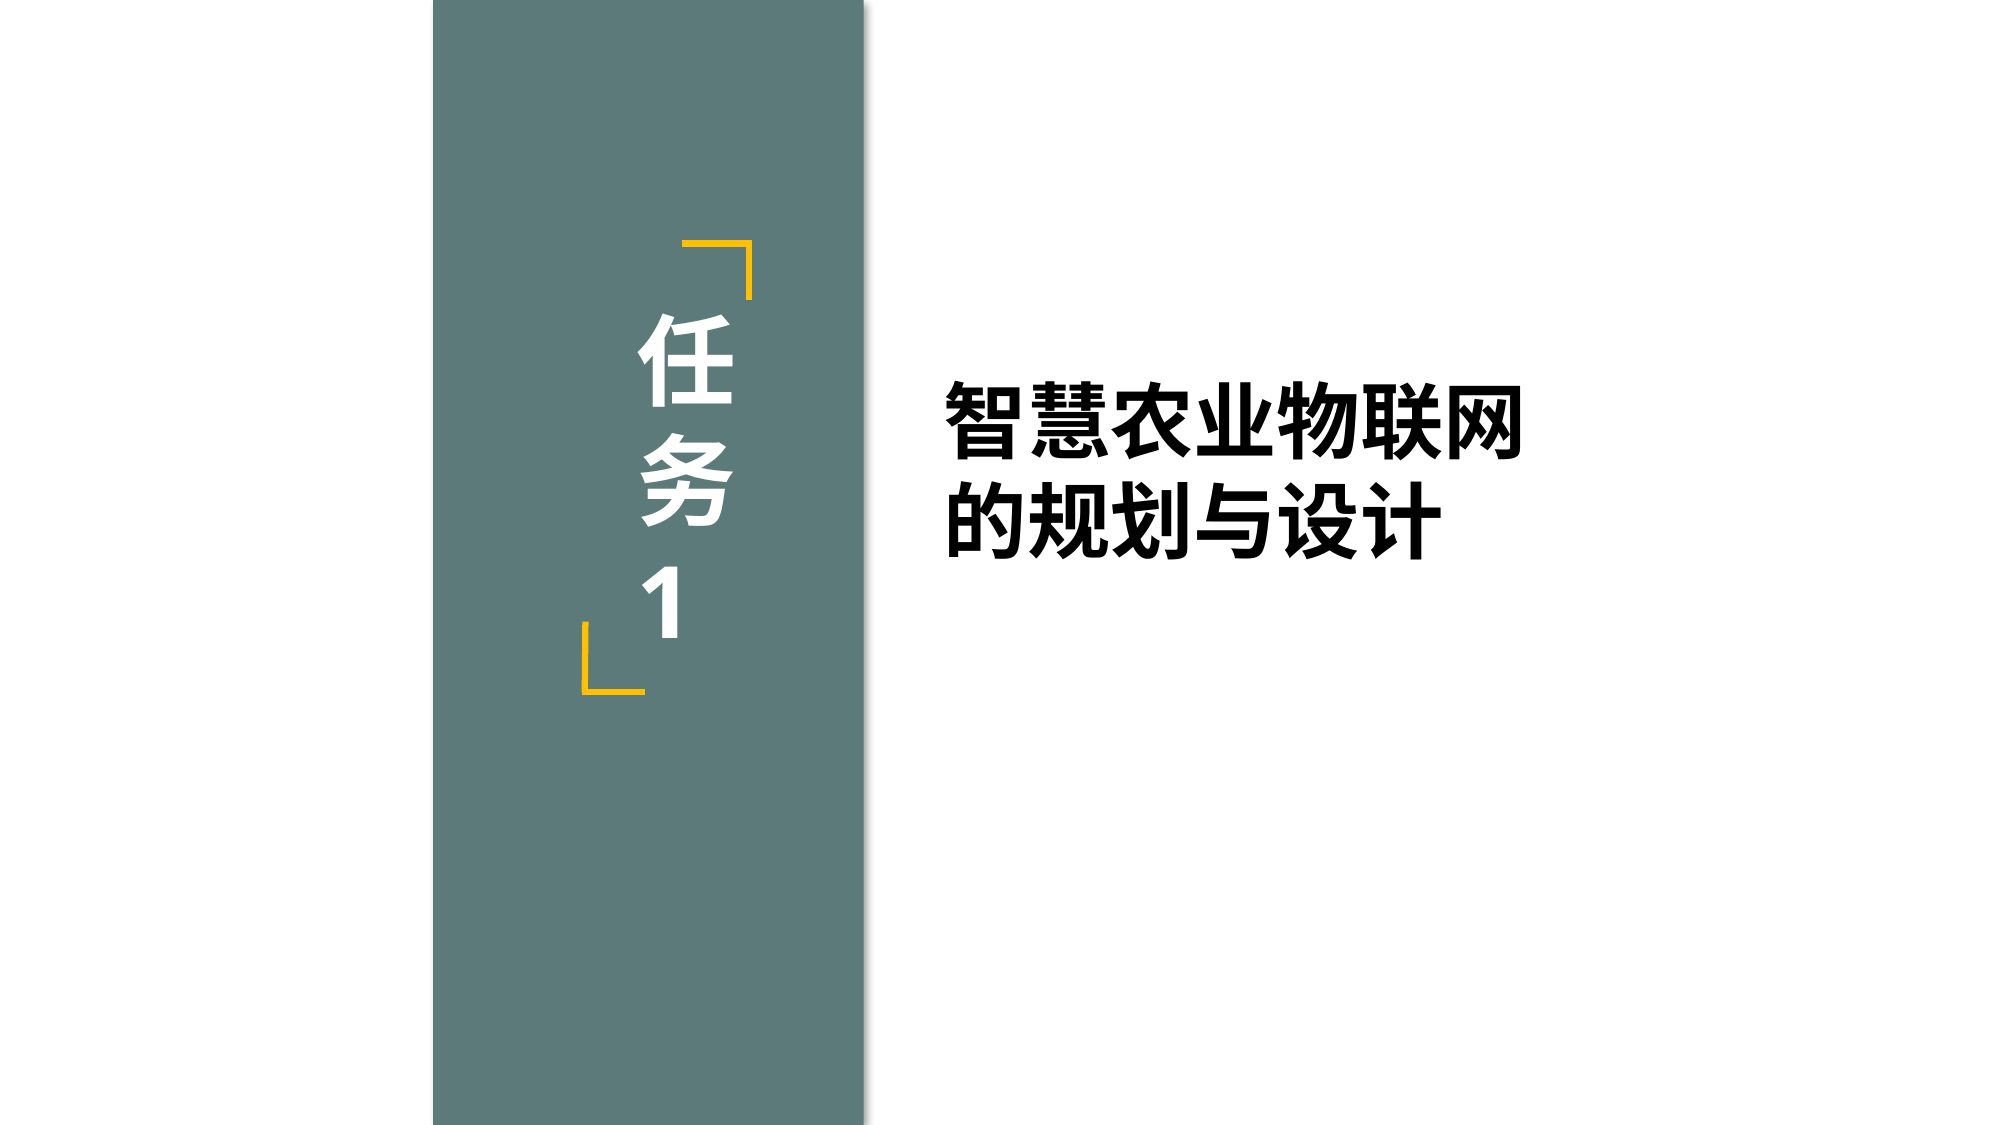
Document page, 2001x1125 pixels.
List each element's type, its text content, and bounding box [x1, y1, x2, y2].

text_box 智慧农业物联网 的规划与设计 [929, 361, 1633, 577]
text_box [432, 0, 865, 1125]
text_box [581, 240, 752, 693]
